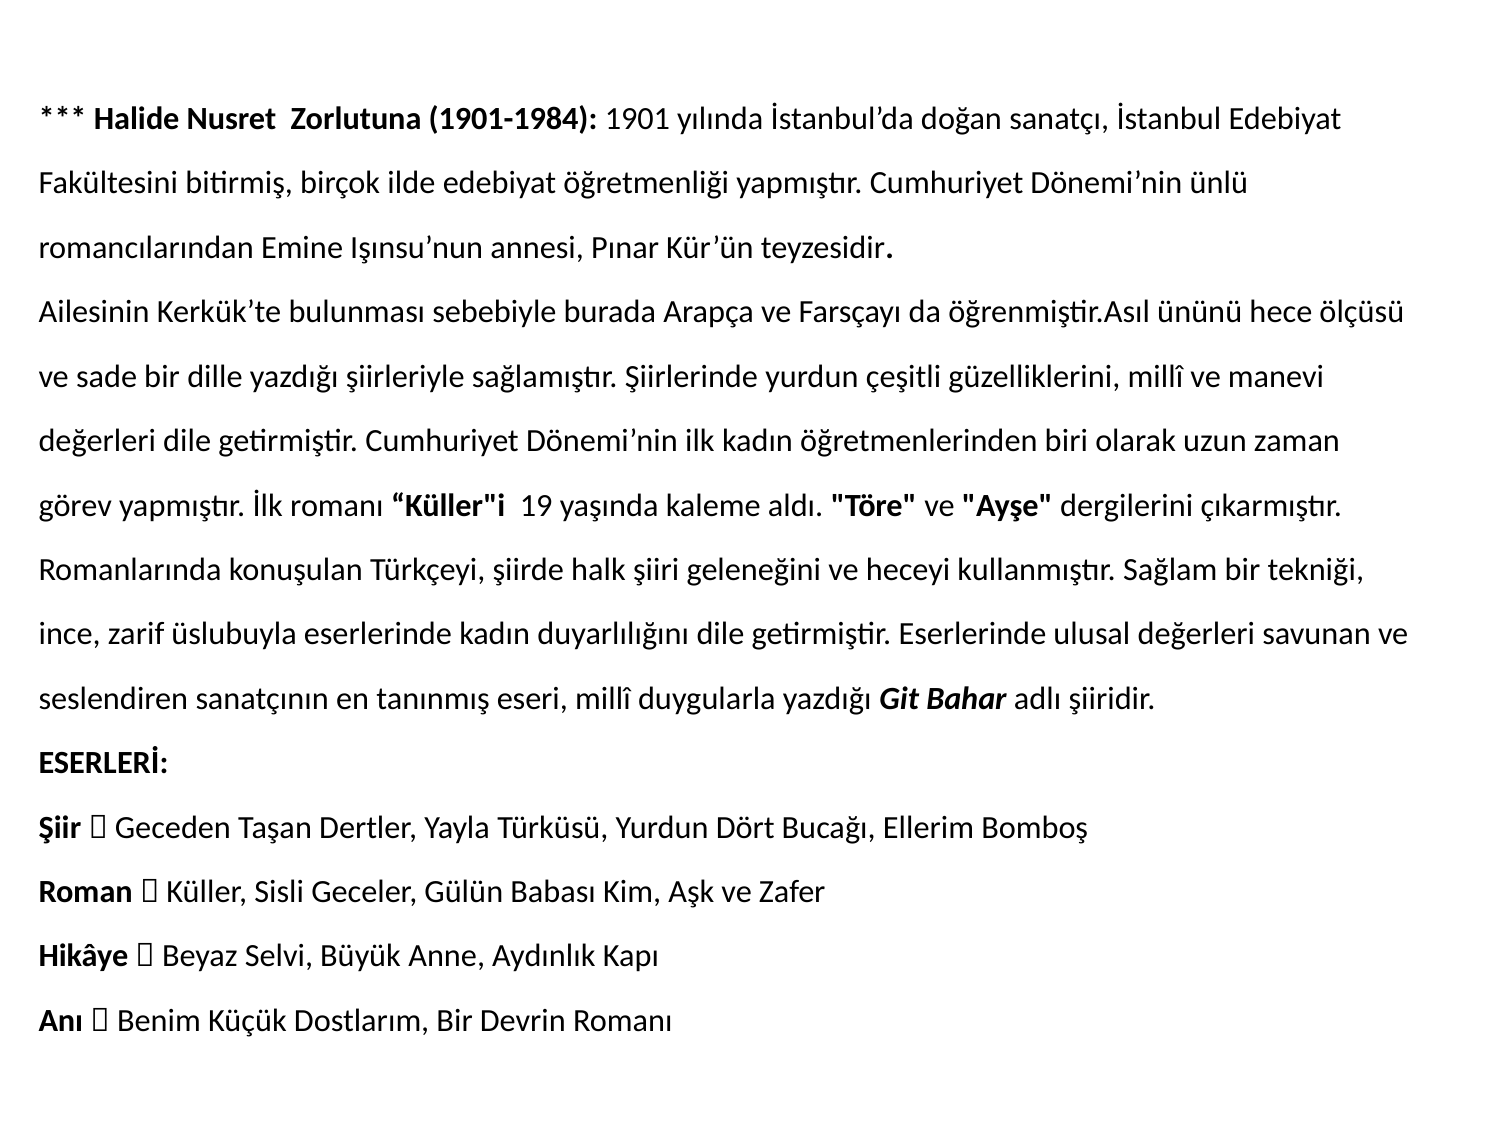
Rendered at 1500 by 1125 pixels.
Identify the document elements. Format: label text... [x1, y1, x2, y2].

list *** Halide Nusret Zorlutuna (1901-1984): 1901 yılında İstanbul’da doğan sanatçı, İstanbul Edebiyat Fakültesini bitirmiş, birçok ilde edebiyat öğretmenliği yapmıştır. Cumhuriyet Dönemi’nin ünlü romancılarından Emine Işınsu’nun annesi, Pınar Kür’ün teyzesidir. Ailesinin Kerkük’te bulunması sebebiyle burada Arapça ve Farsçayı da öğrenmiştir.Asıl ününü hece ölçüsü ve sade bir dille yazdığı şiirleriyle sağlamıştır. Şiirlerinde yurdun çeşitli güzelliklerini, millî ve manevi değerleri dile getirmiştir. Cumhuriyet Dönemi’nin ilk kadın öğretmenlerinden biri olarak uzun zaman görev yapmıştır. İlk romanı “Küller"i 19 yaşında kaleme aldı. "Töre" ve "Ayşe" dergilerini çıkarmıştır. Romanlarında konuşulan Türkçeyi, şiirde halk şiiri geleneğini ve heceyi kullanmıştır. Sağlam bir tekniği, ince, zarif üslubuyla eserlerinde kadın duyarlılığını dile getirmiştir. Eserlerinde ulusal değerleri savunan ve seslendiren sanatçının en tanınmış eseri, millî duygularla yazdığı Git Bahar adlı şiiridir. ESERLERİ: Şiir  Geceden Taşan Dertler, Yayla Türküsü, Yurdun Dört Bucağı, Ellerim Bomboş Roman  Küller, Sisli Geceler, Gülün Babası Kim, Aşk ve Zafer Hikâye  Beyaz Selvi, Büyük Anne, Aydınlık Kapı Anı  Benim Küçük Dostlarım, Bir Devrin Romanı [23, 70, 1477, 1067]
